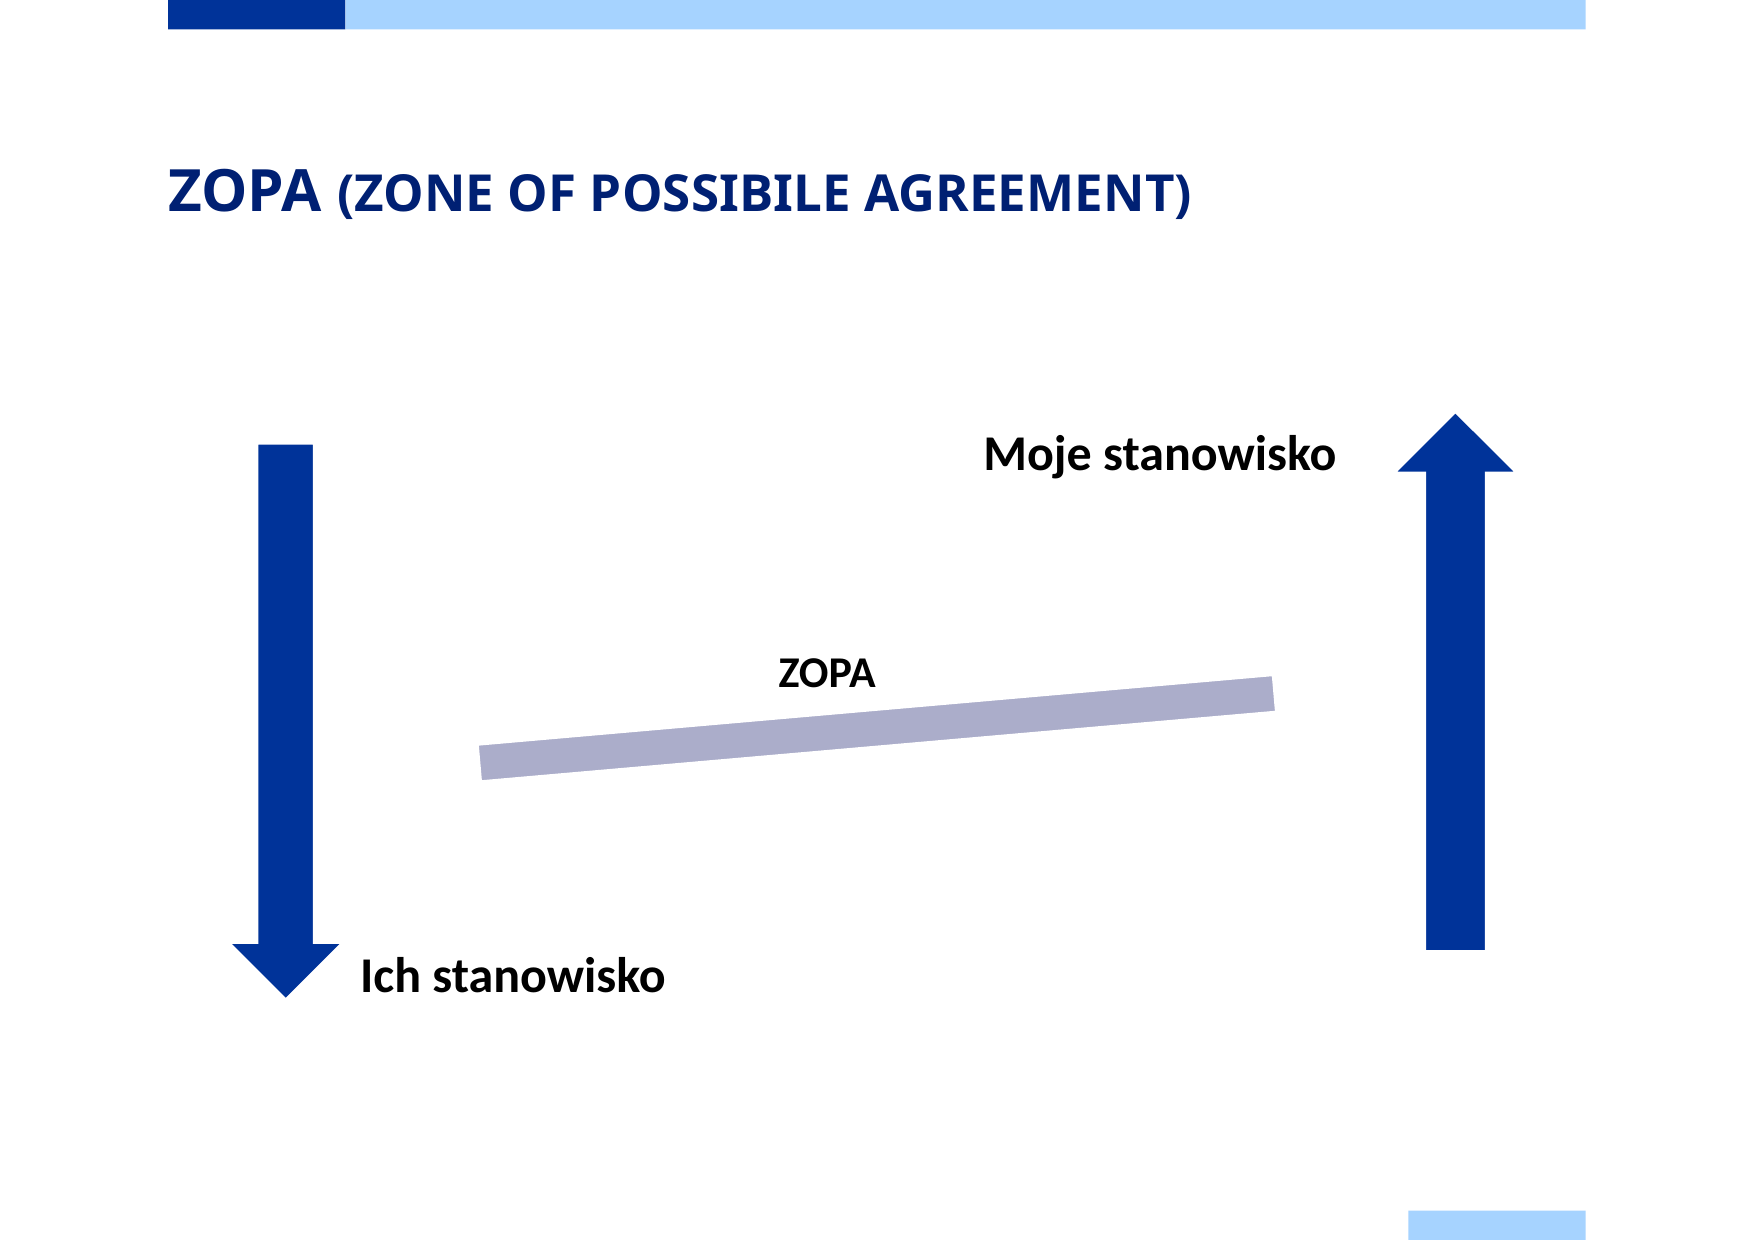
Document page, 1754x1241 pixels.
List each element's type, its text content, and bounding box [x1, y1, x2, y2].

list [120, 389, 1634, 1016]
title ZOPA (ZONE OF POSSIBILE AGREEMENT) [168, 147, 1586, 325]
